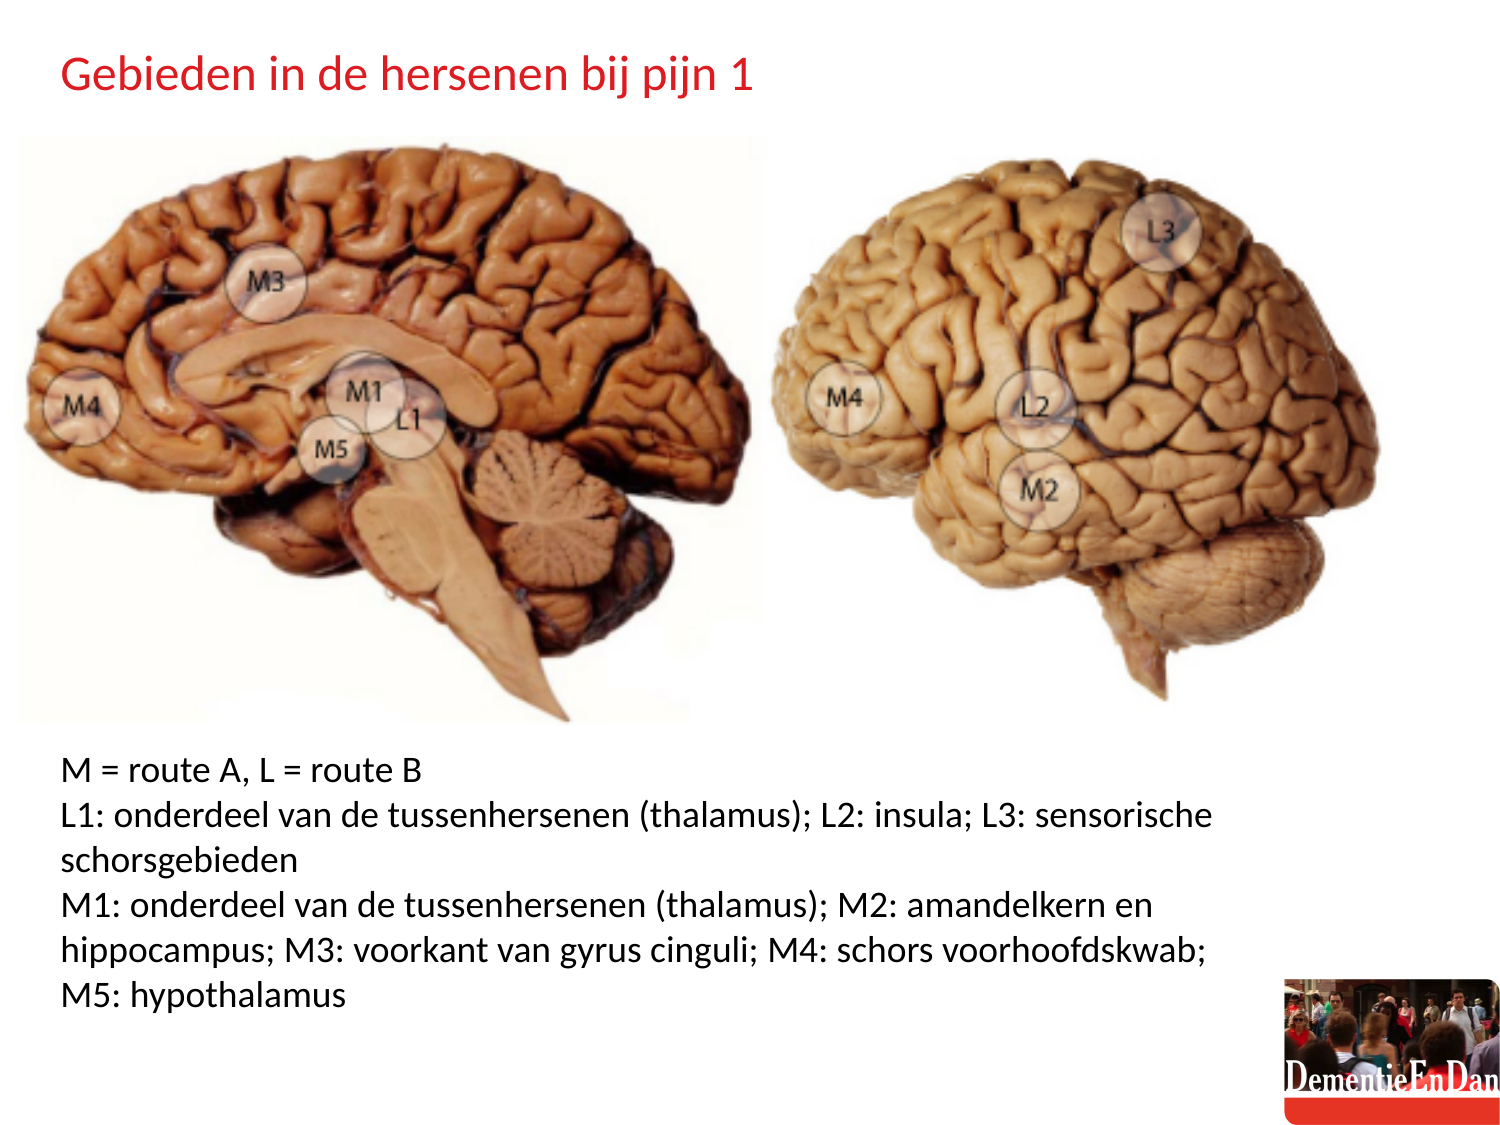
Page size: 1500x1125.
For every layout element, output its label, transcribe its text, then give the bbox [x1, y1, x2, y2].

text_box M = route A, L = route B L1: onderdeel van de tussenhersenen (thalamus); L2: insula; L3: sensorische schorsgebieden M1: onderdeel van de tussenhersenen (thalamus); M2: amandelkern en hippocampus; M3: voorkant van gyrus cinguli; M4: schors voorhoofdskwab; M5: hypothalamus [45, 737, 1285, 1023]
picture [12, 136, 1392, 726]
text_box Gebieden in de hersenen bij pijn 1 [45, 33, 1334, 109]
picture [1283, 979, 1500, 1125]
